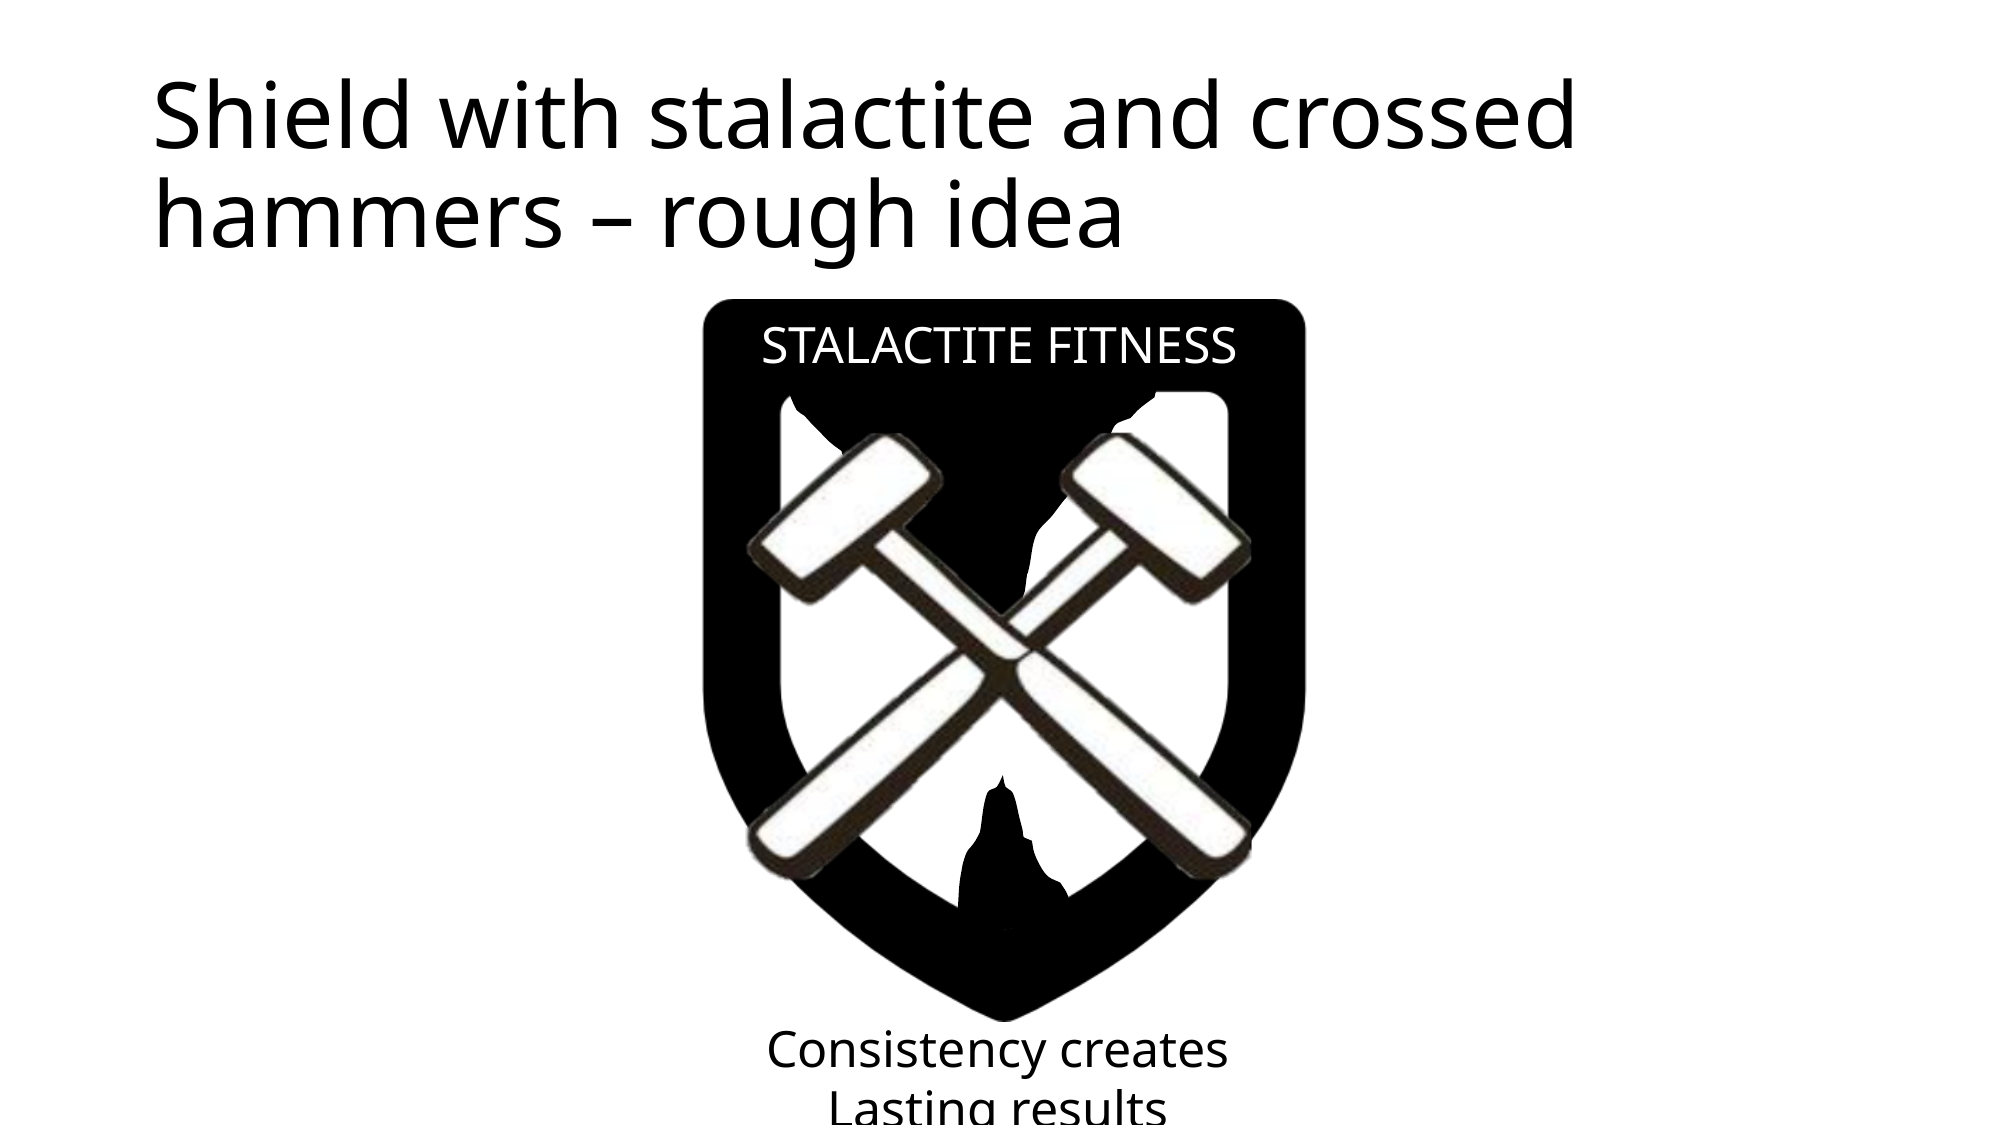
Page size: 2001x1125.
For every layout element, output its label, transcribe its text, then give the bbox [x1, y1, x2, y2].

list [643, 299, 1366, 1022]
picture [706, 417, 1294, 904]
title Shield with stalactite and crossed hammers – rough idea [137, 59, 1863, 278]
text_box Consistency creates Lasting results [706, 1022, 1290, 1125]
